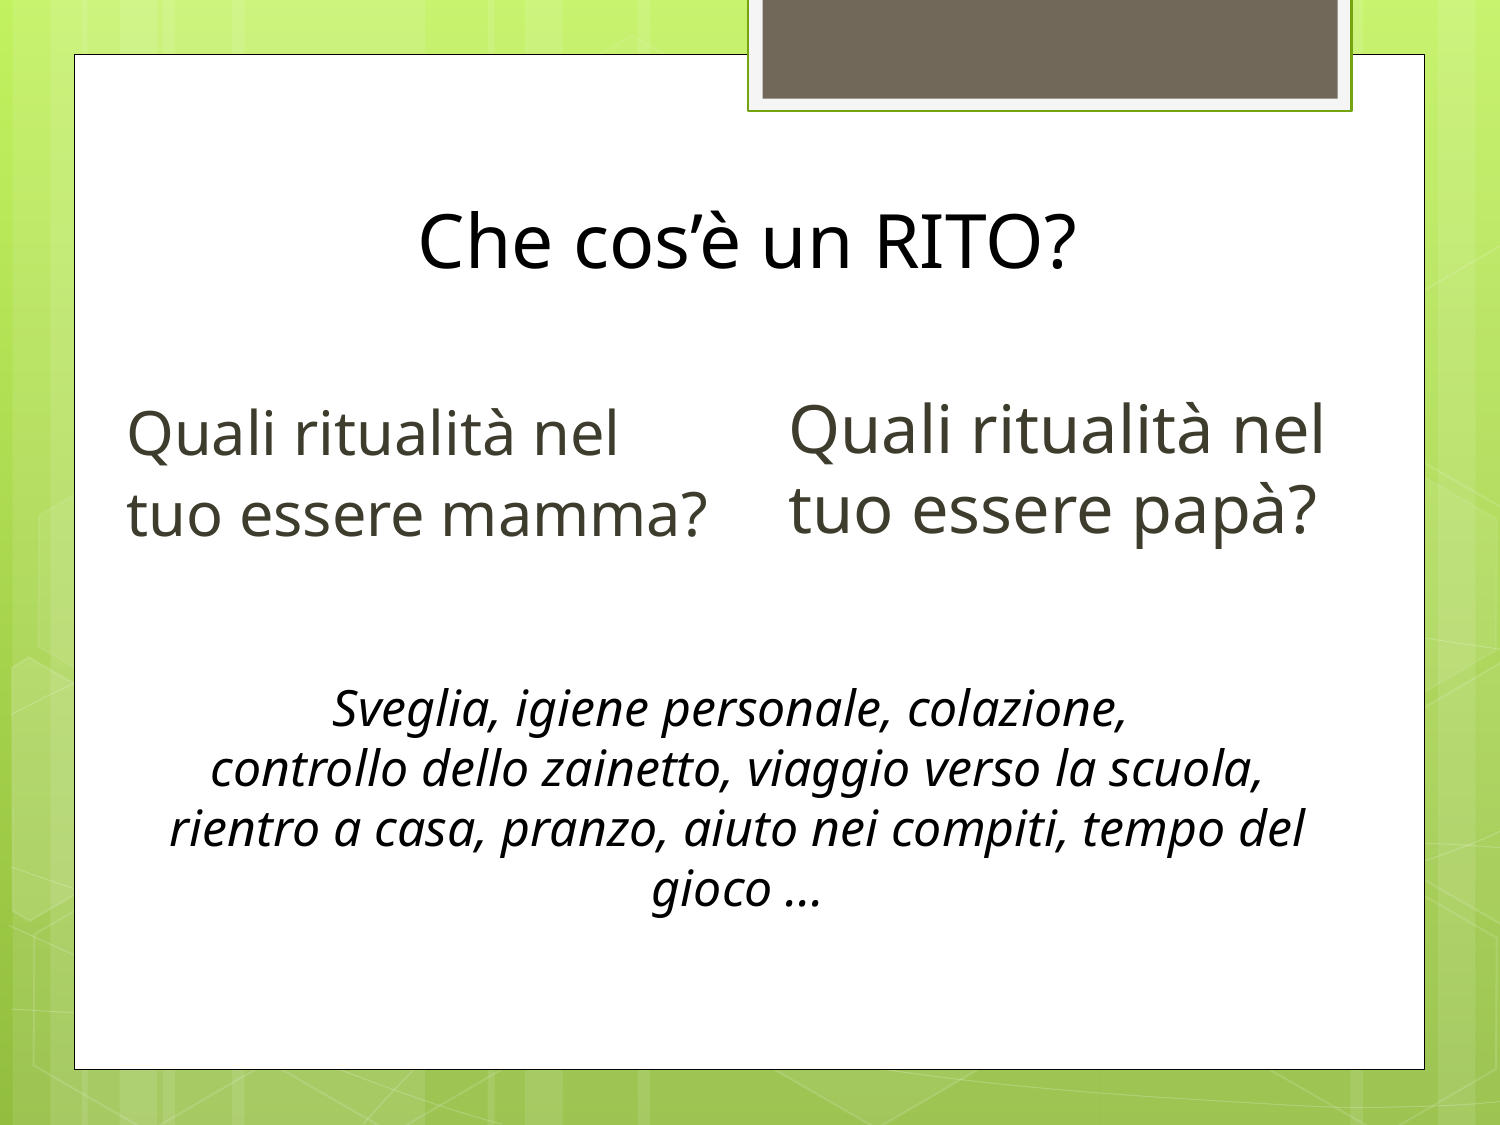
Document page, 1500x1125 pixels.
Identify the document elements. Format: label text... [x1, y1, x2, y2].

title Che cos’è un RITO? [171, 168, 1324, 291]
list Quali ritualità nel tuo essere papà? [761, 379, 1400, 598]
text_box Sveglia, igiene personale, colazione, controllo dello zainetto, viaggio verso la scuola, rientro a casa, pranzo, aiuto nei compiti, tempo del gioco ... [147, 668, 1329, 924]
list Quali ritualità nel tuo essere mamma? [100, 379, 732, 634]
